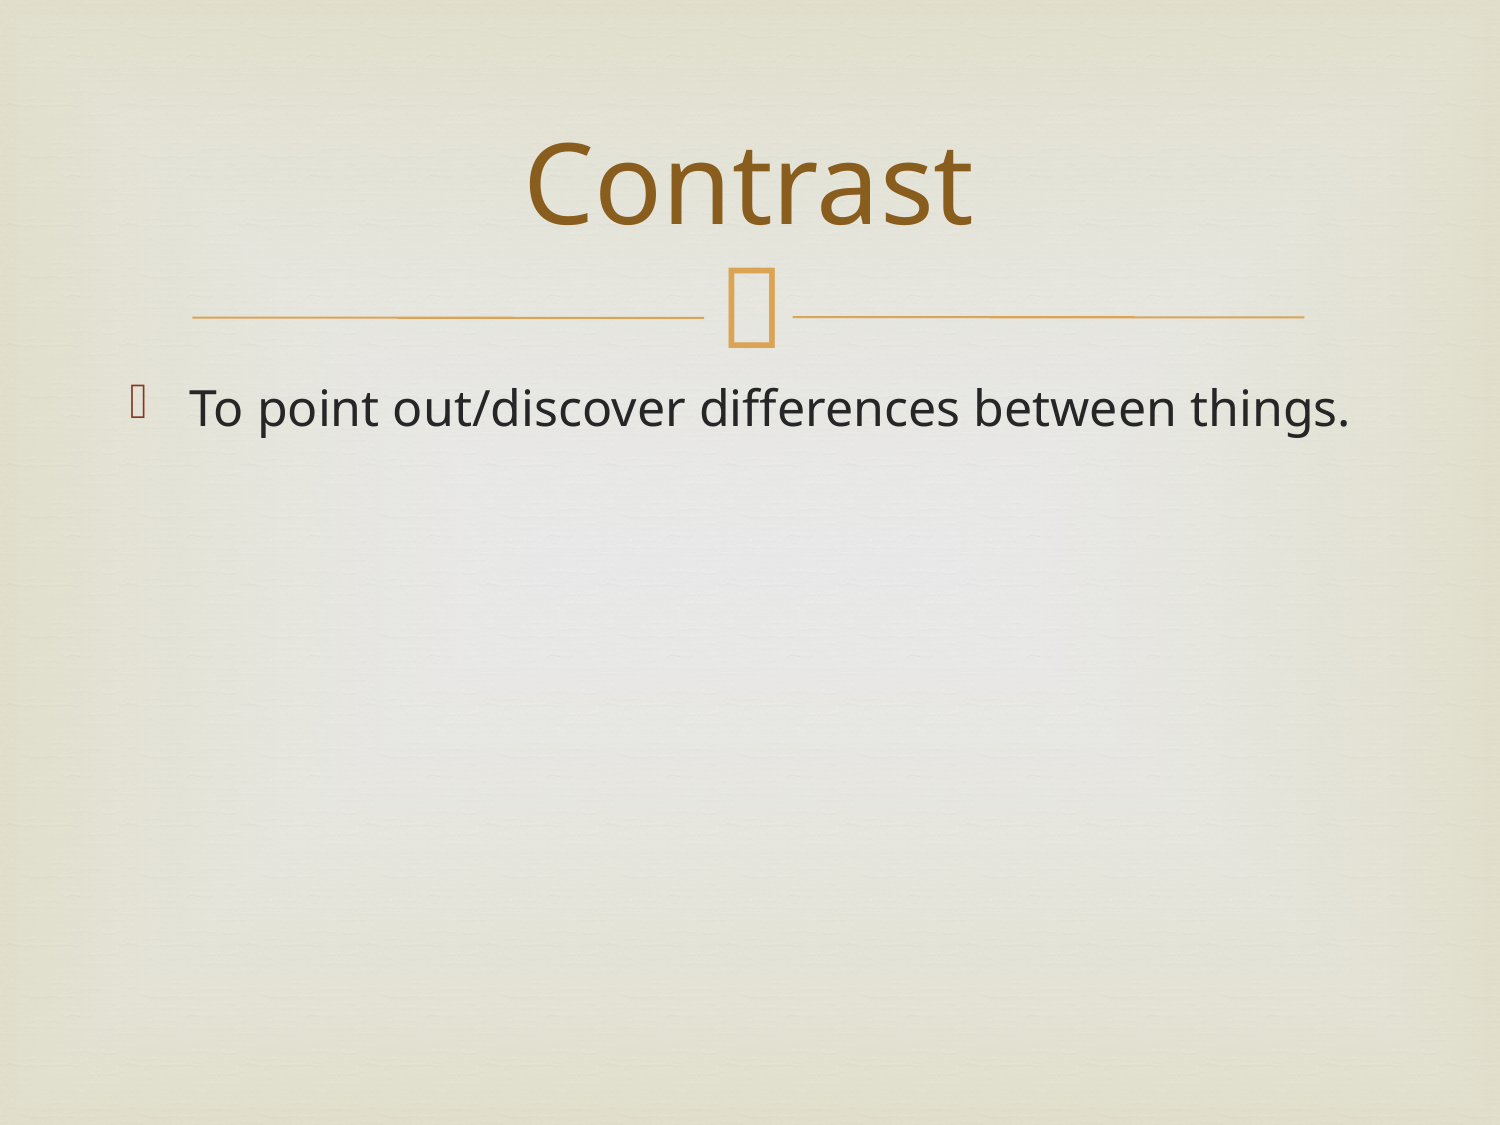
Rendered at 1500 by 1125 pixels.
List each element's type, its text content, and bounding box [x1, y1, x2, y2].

title Contrast [112, 93, 1386, 267]
list To point out/discover differences between things. [114, 368, 1386, 1005]
